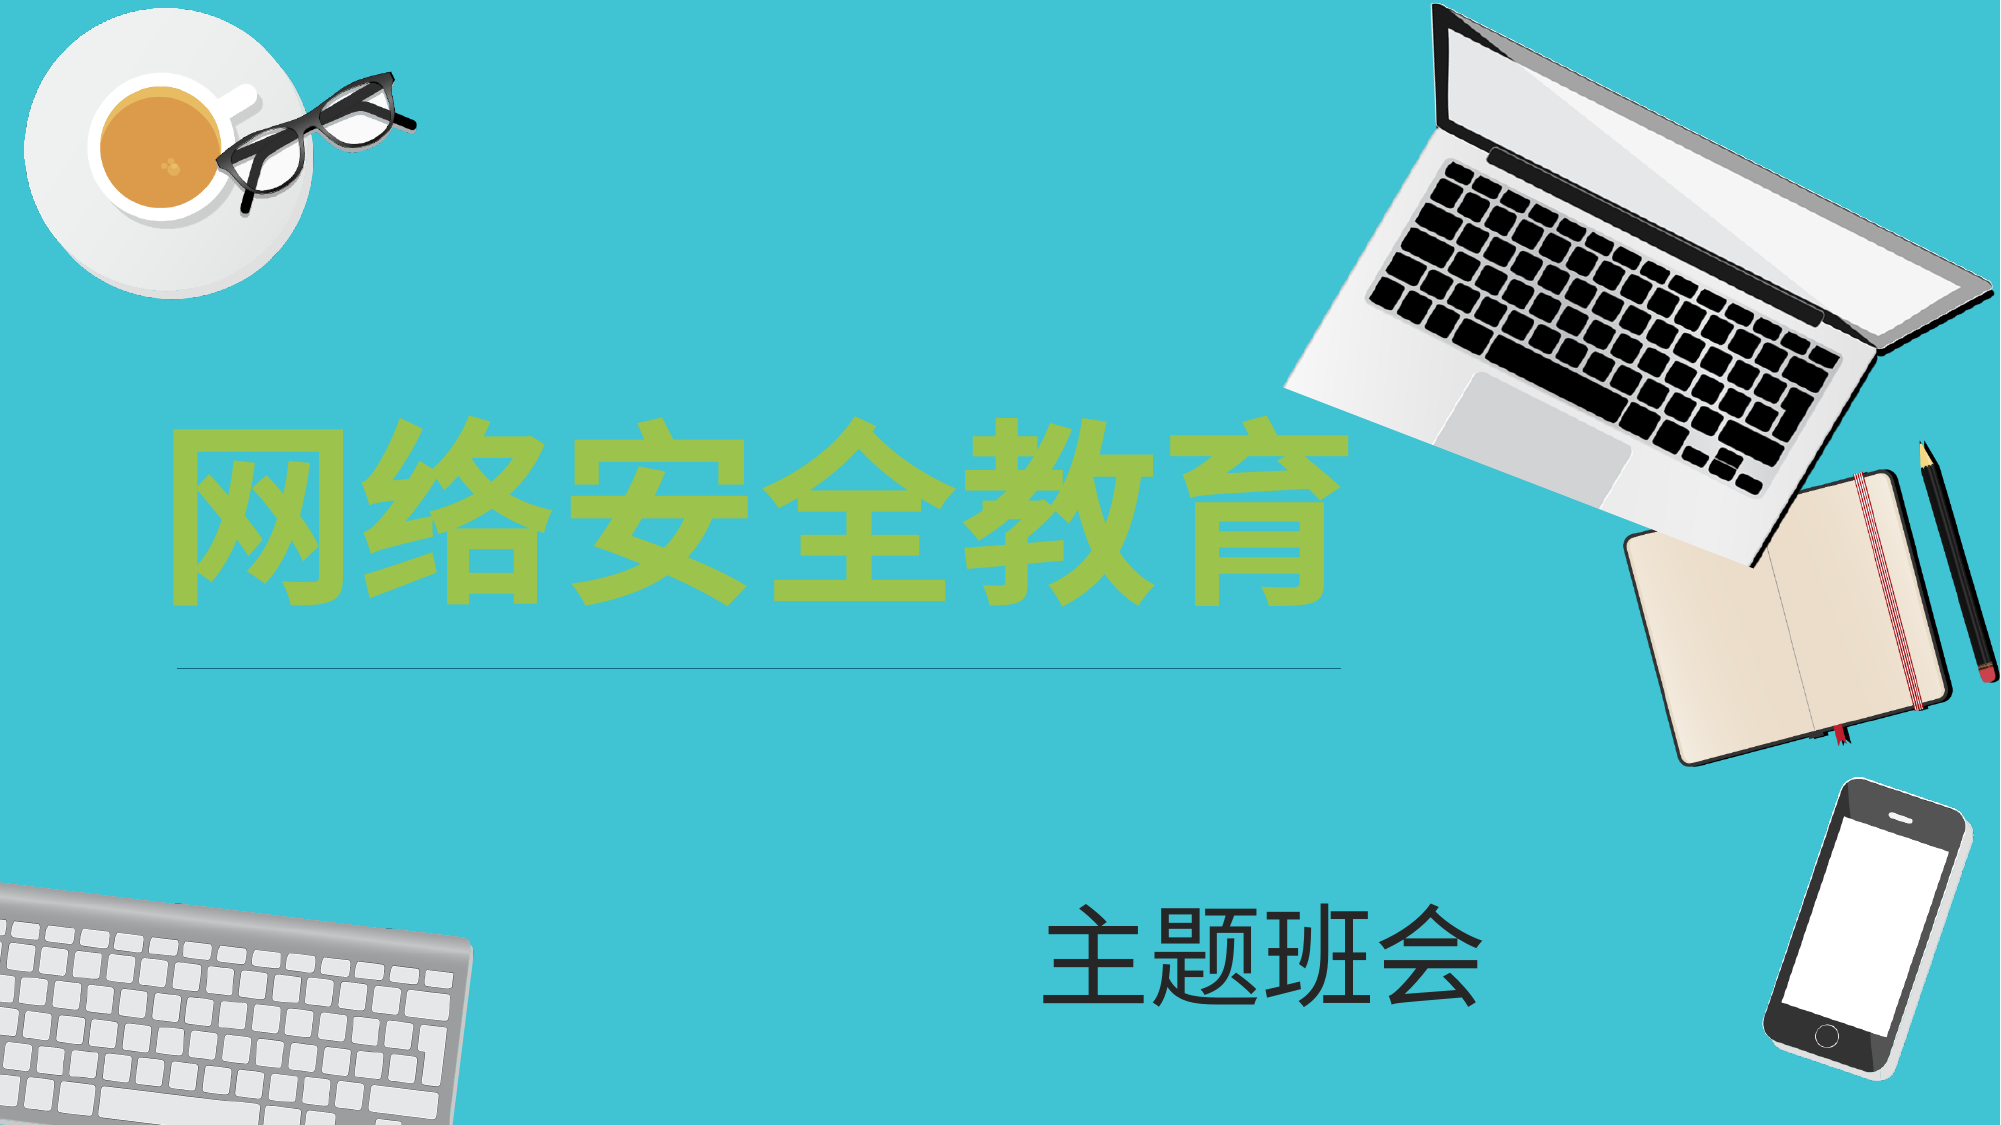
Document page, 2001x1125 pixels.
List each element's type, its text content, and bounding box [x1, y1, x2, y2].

picture [1208, 0, 2000, 767]
picture [0, 879, 474, 1125]
text_box 网络安全教育 [53, 396, 1465, 637]
picture [1762, 777, 1974, 1081]
text_box 主题班会 [739, 874, 1786, 965]
picture [24, 7, 417, 300]
